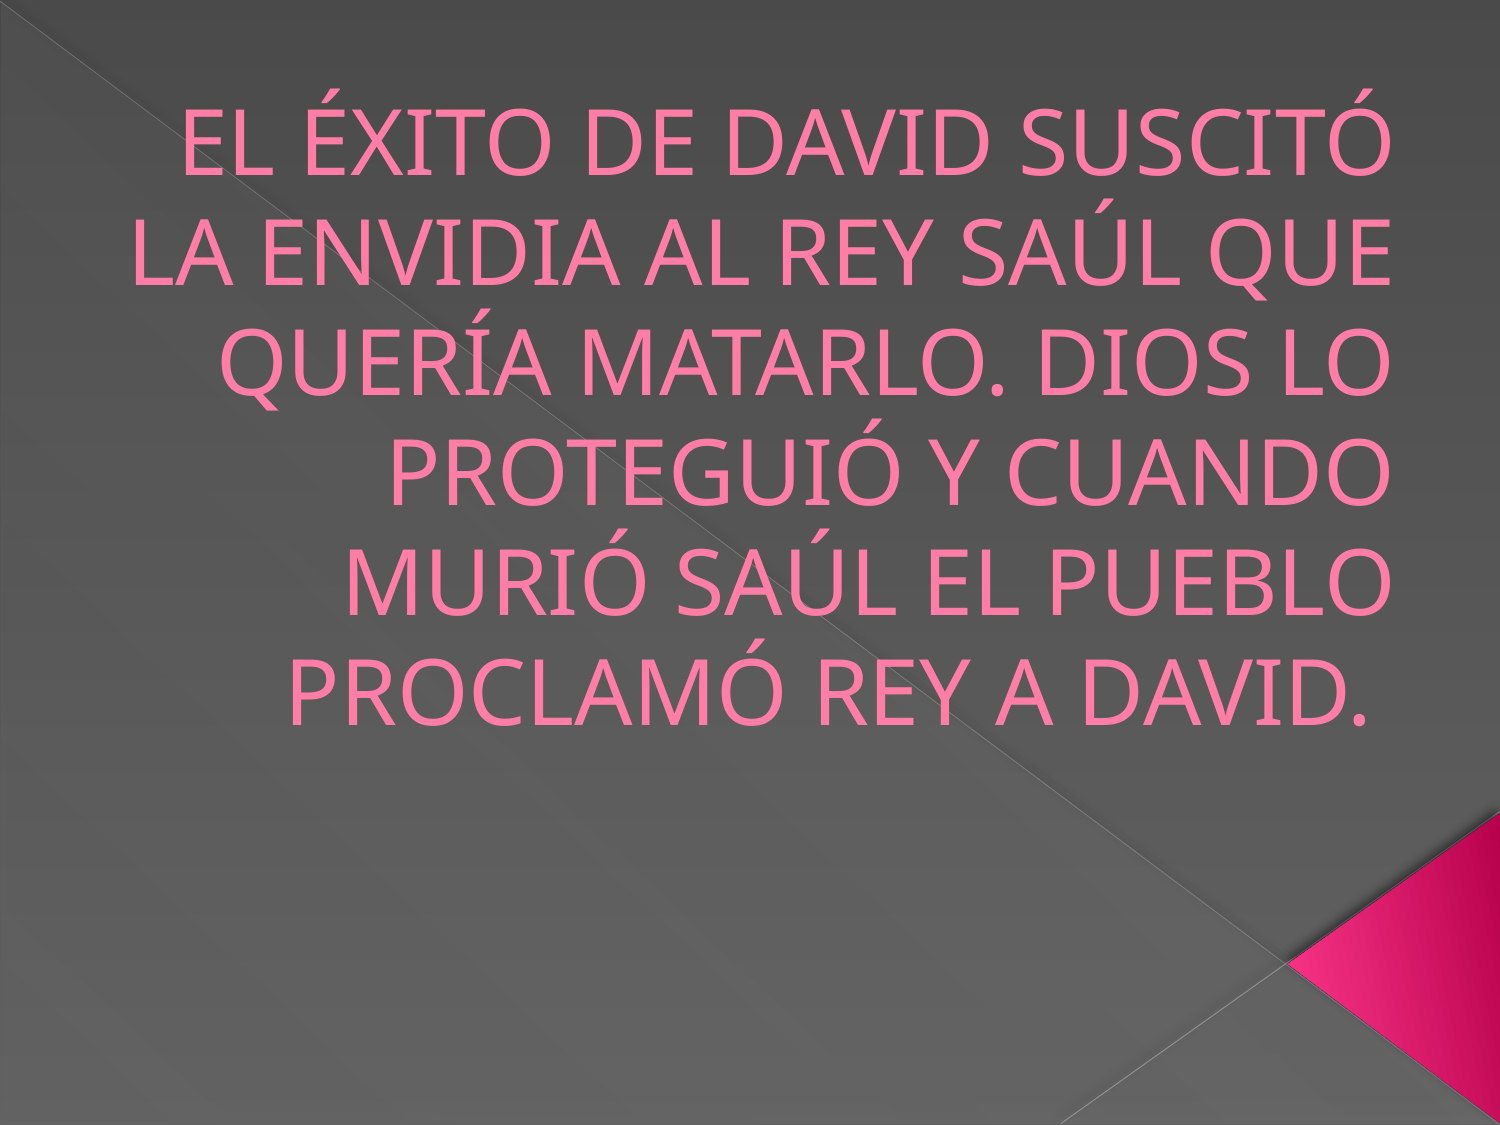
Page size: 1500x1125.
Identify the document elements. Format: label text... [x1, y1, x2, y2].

title EL ÉXITO DE DAVID SUSCITÓ LA ENVIDIA AL REY SAÚL QUE QUERÍA MATARLO. DIOS LO PROTEGUIÓ Y CUANDO MURIÓ SAÚL EL PUEBLO PROCLAMÓ REY A DAVID. [0, 42, 1412, 752]
